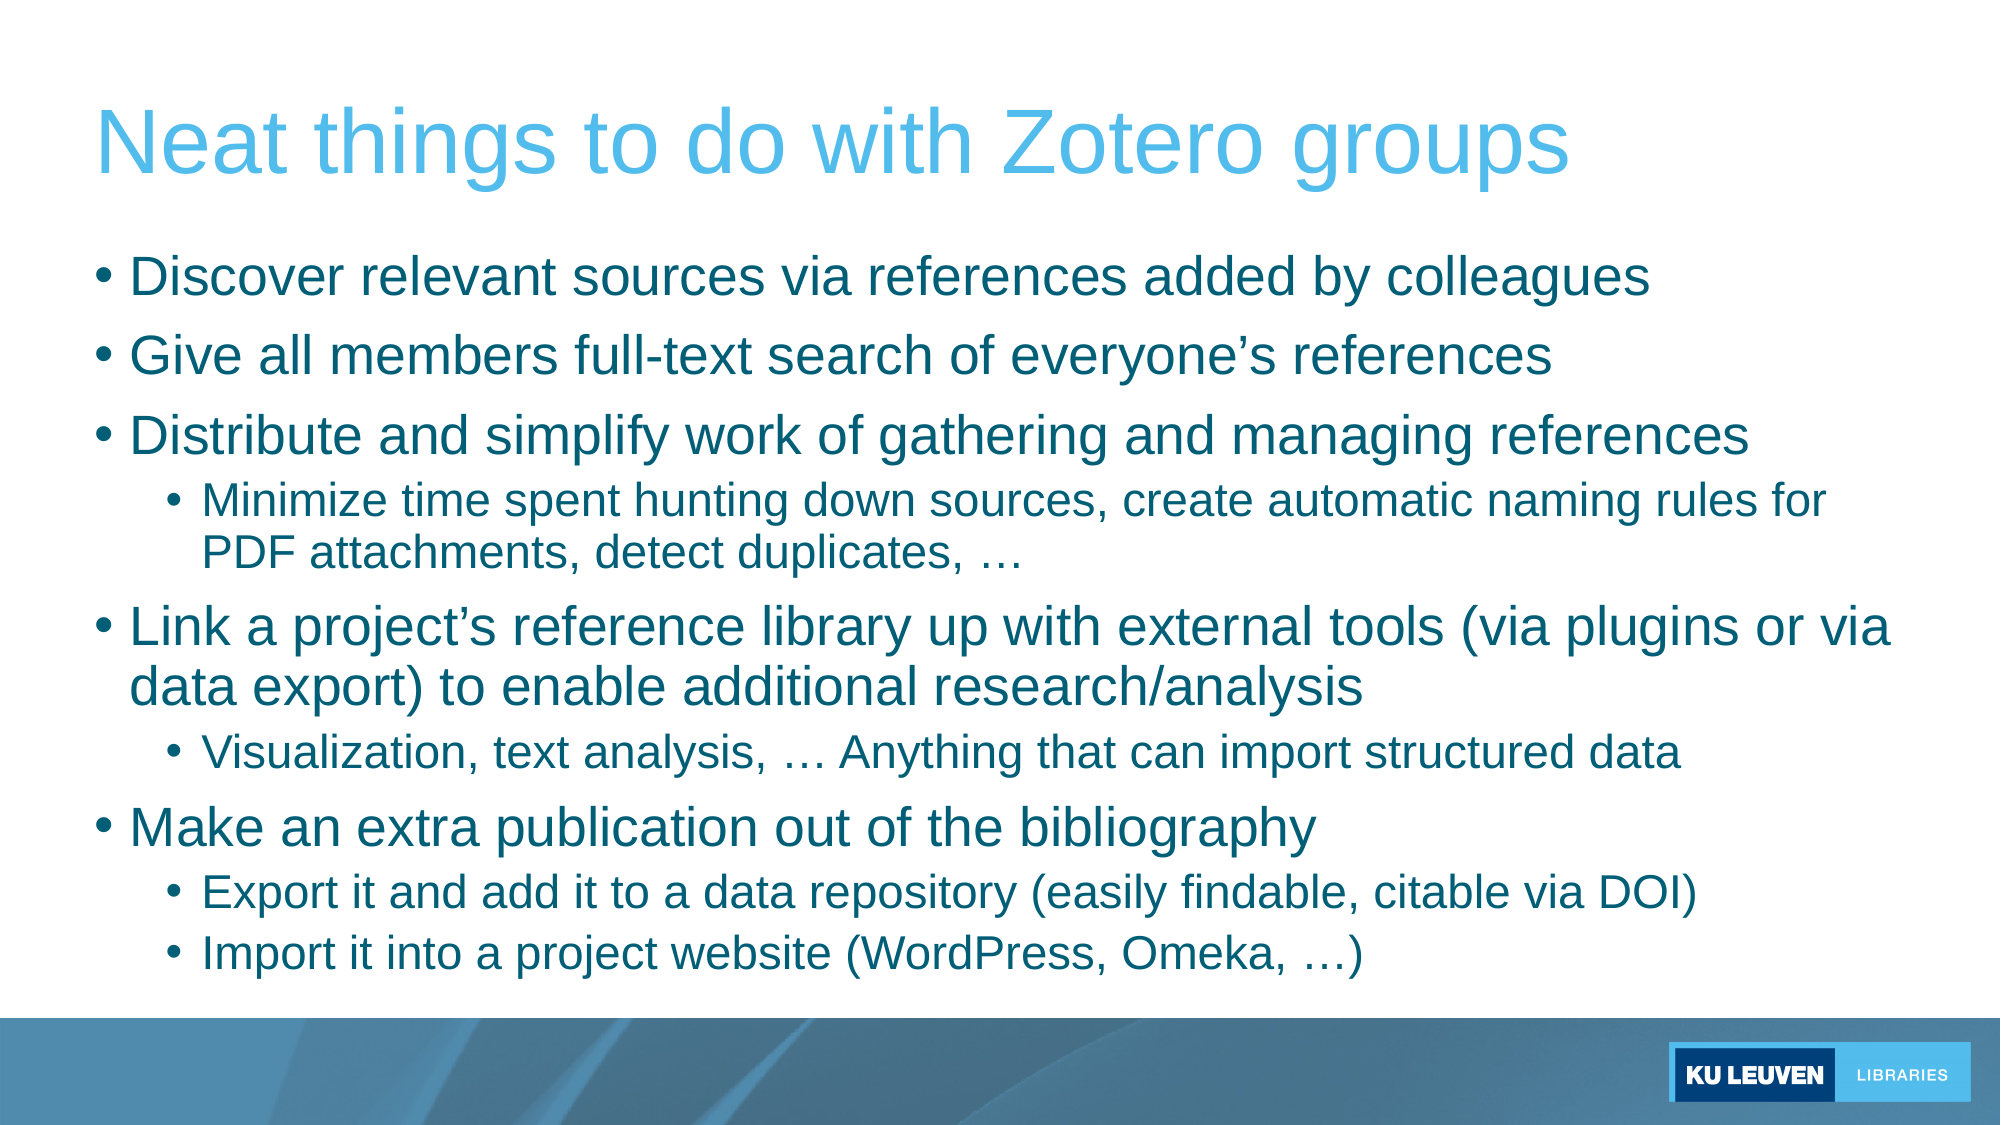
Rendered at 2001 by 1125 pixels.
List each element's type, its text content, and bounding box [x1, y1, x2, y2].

list Discover relevant sources via references added by colleagues Give all members full-text search of everyone’s references Distribute and simplify work of gathering and managing references Minimize time spent hunting down sources, create automatic naming rules for PDF attachments, detect duplicates, … Link a project’s reference library up with external tools (via plugins or via data export) to enable additional research/analysis Visualization, text analysis, … Anything that can import structured data Make an extra publication out of the bibliography Export it and add it to a data repository (easily findable, citable via DOI) Import it into a project website (WordPress, Omeka, …) [94, 247, 1906, 982]
picture [0, 1018, 2000, 1125]
title Neat things to do with Zotero groups [94, 94, 1906, 247]
